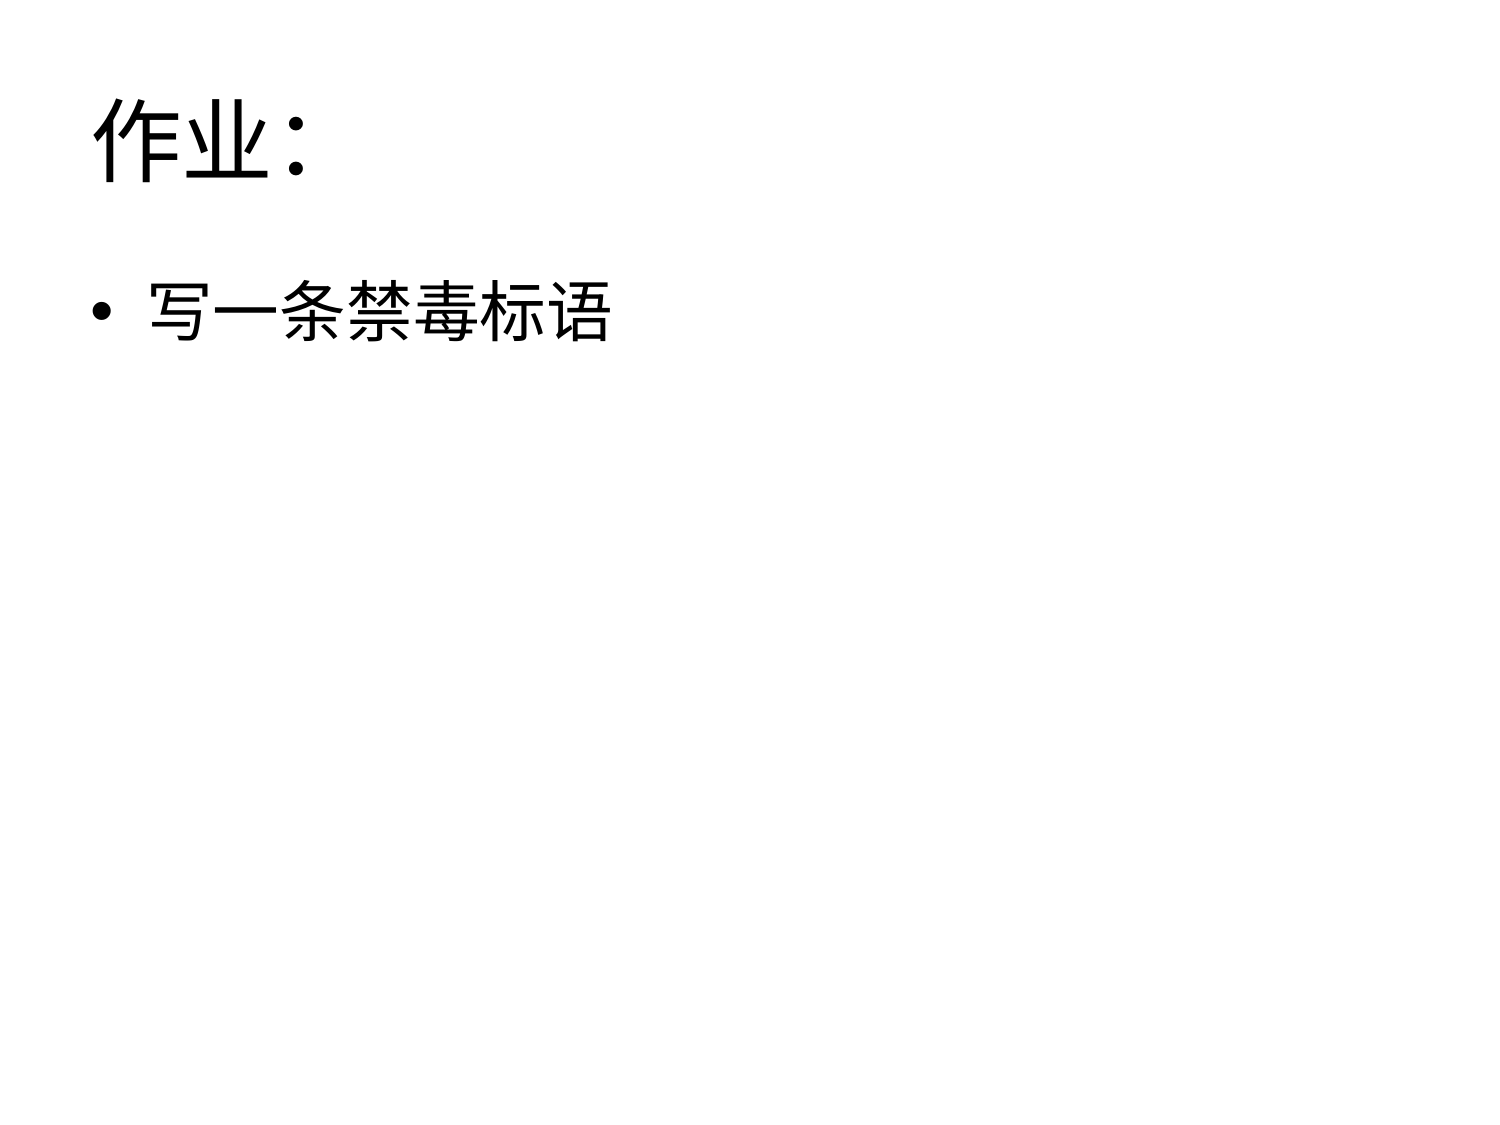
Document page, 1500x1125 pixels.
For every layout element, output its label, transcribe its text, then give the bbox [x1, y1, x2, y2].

list 写一条禁毒标语 [75, 262, 1425, 1005]
title 作业： [75, 45, 1425, 233]
